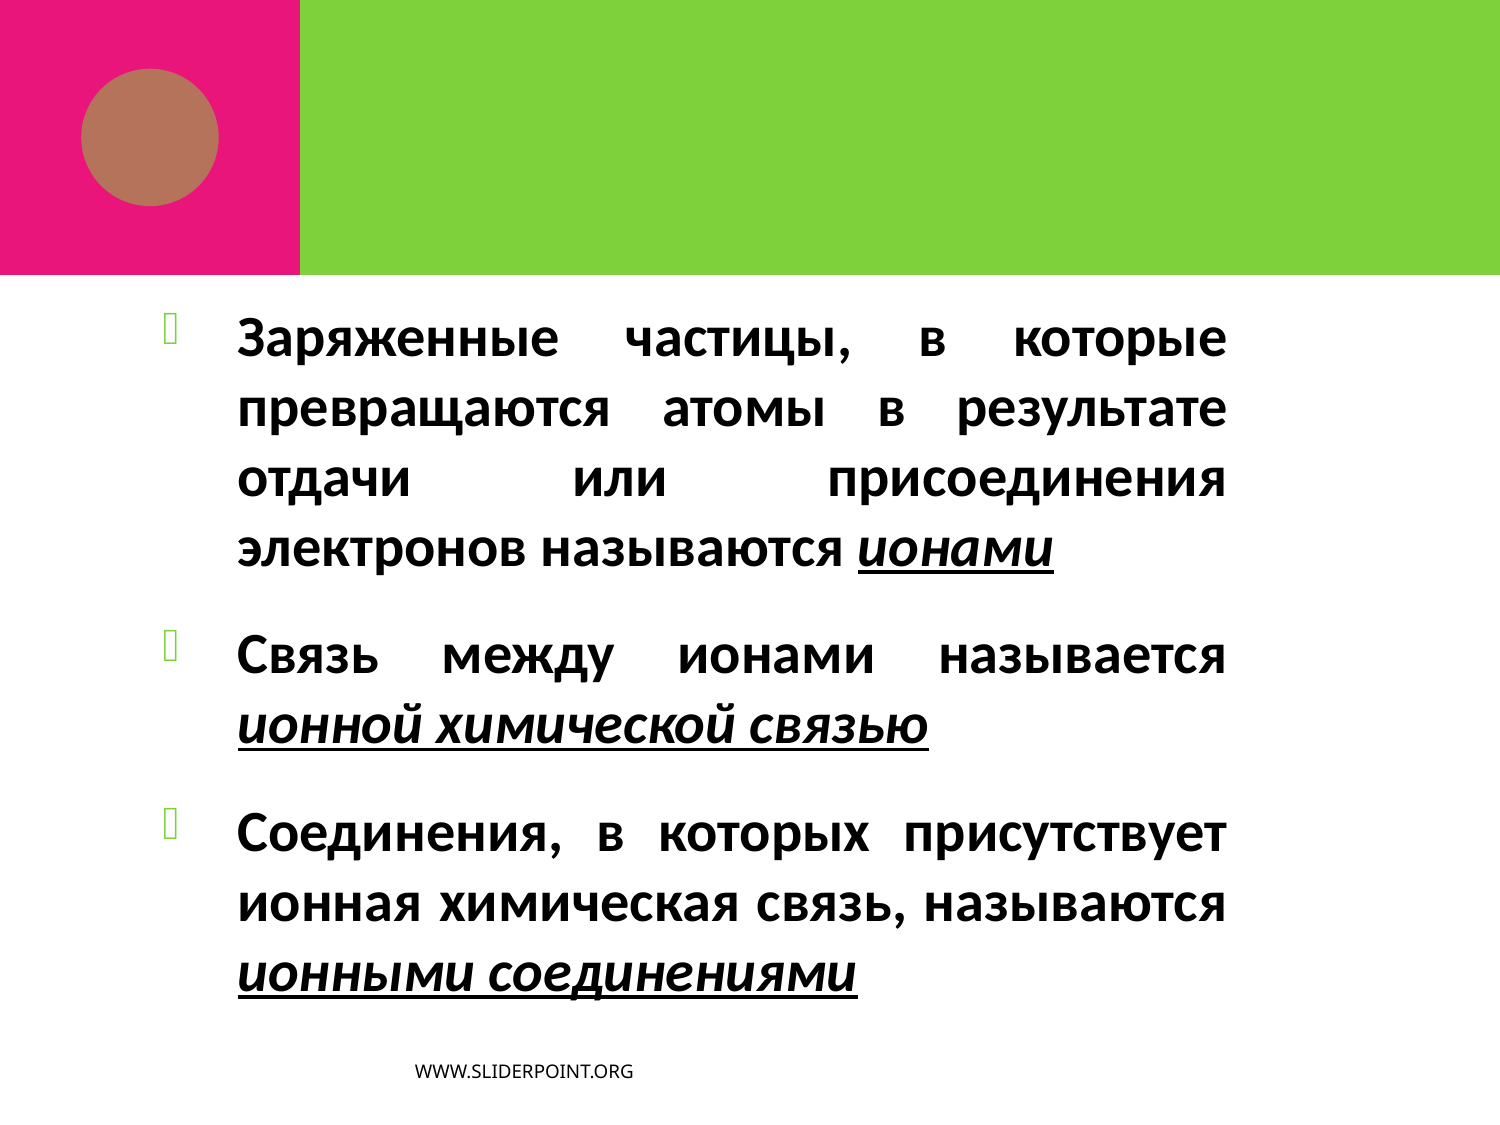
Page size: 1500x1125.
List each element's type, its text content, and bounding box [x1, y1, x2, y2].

footer www.sliderpoint.org [399, 1042, 875, 1103]
list Заряженные частицы, в которые превращаются атомы в результате отдачи или присоединения электронов называются ионами Связь между ионами называется ионной химической связью Соединения, в которых присутствует ионная химическая связь, называются ионными соединениями [147, 290, 1243, 1065]
